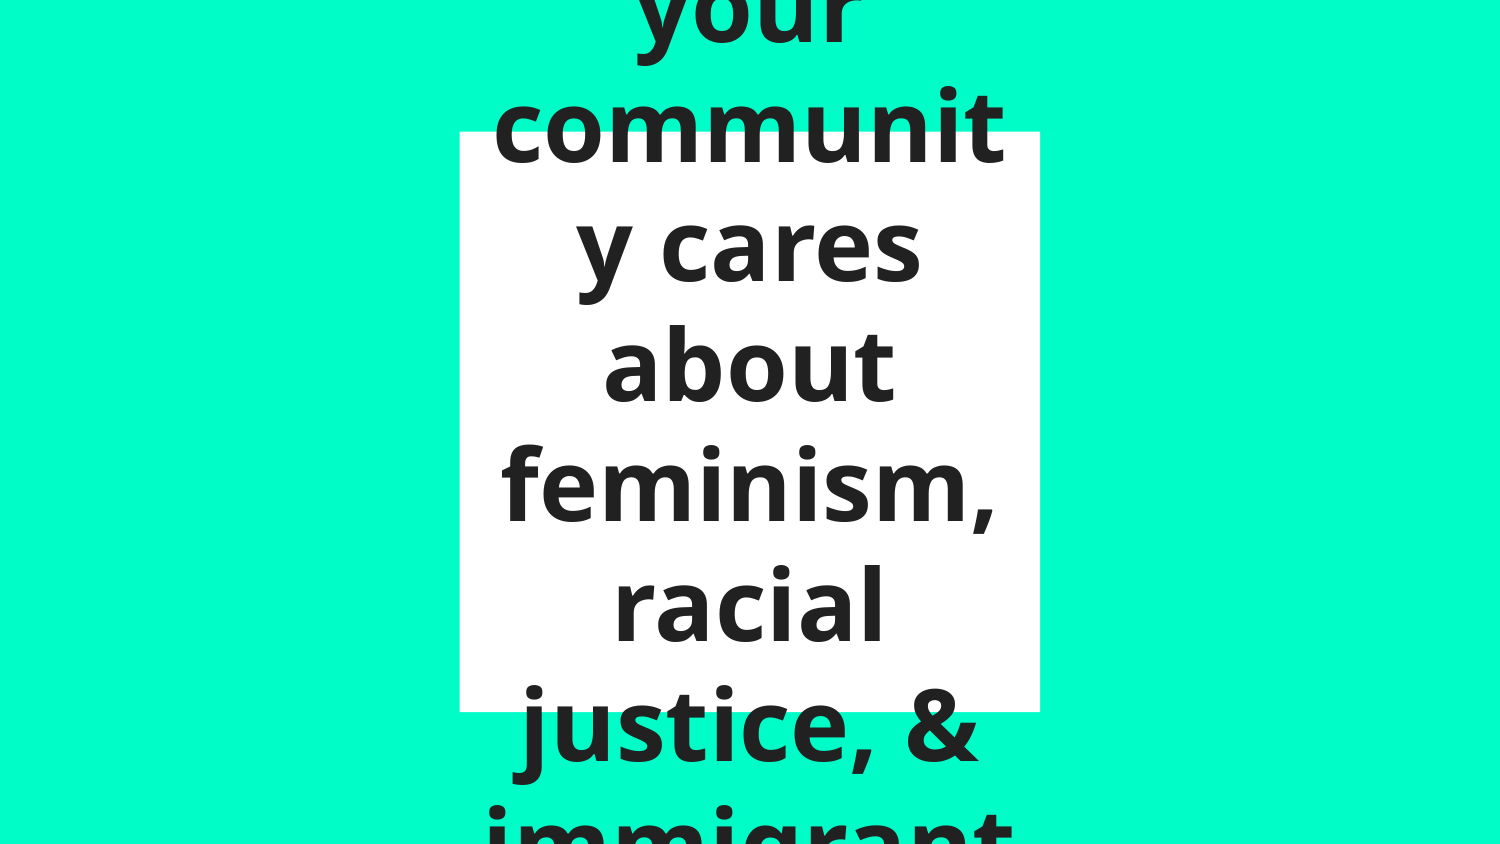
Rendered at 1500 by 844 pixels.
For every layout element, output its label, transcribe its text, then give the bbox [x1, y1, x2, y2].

title Who in your community cares about feminism, racial justice, & immigrants? [459, 131, 1041, 713]
